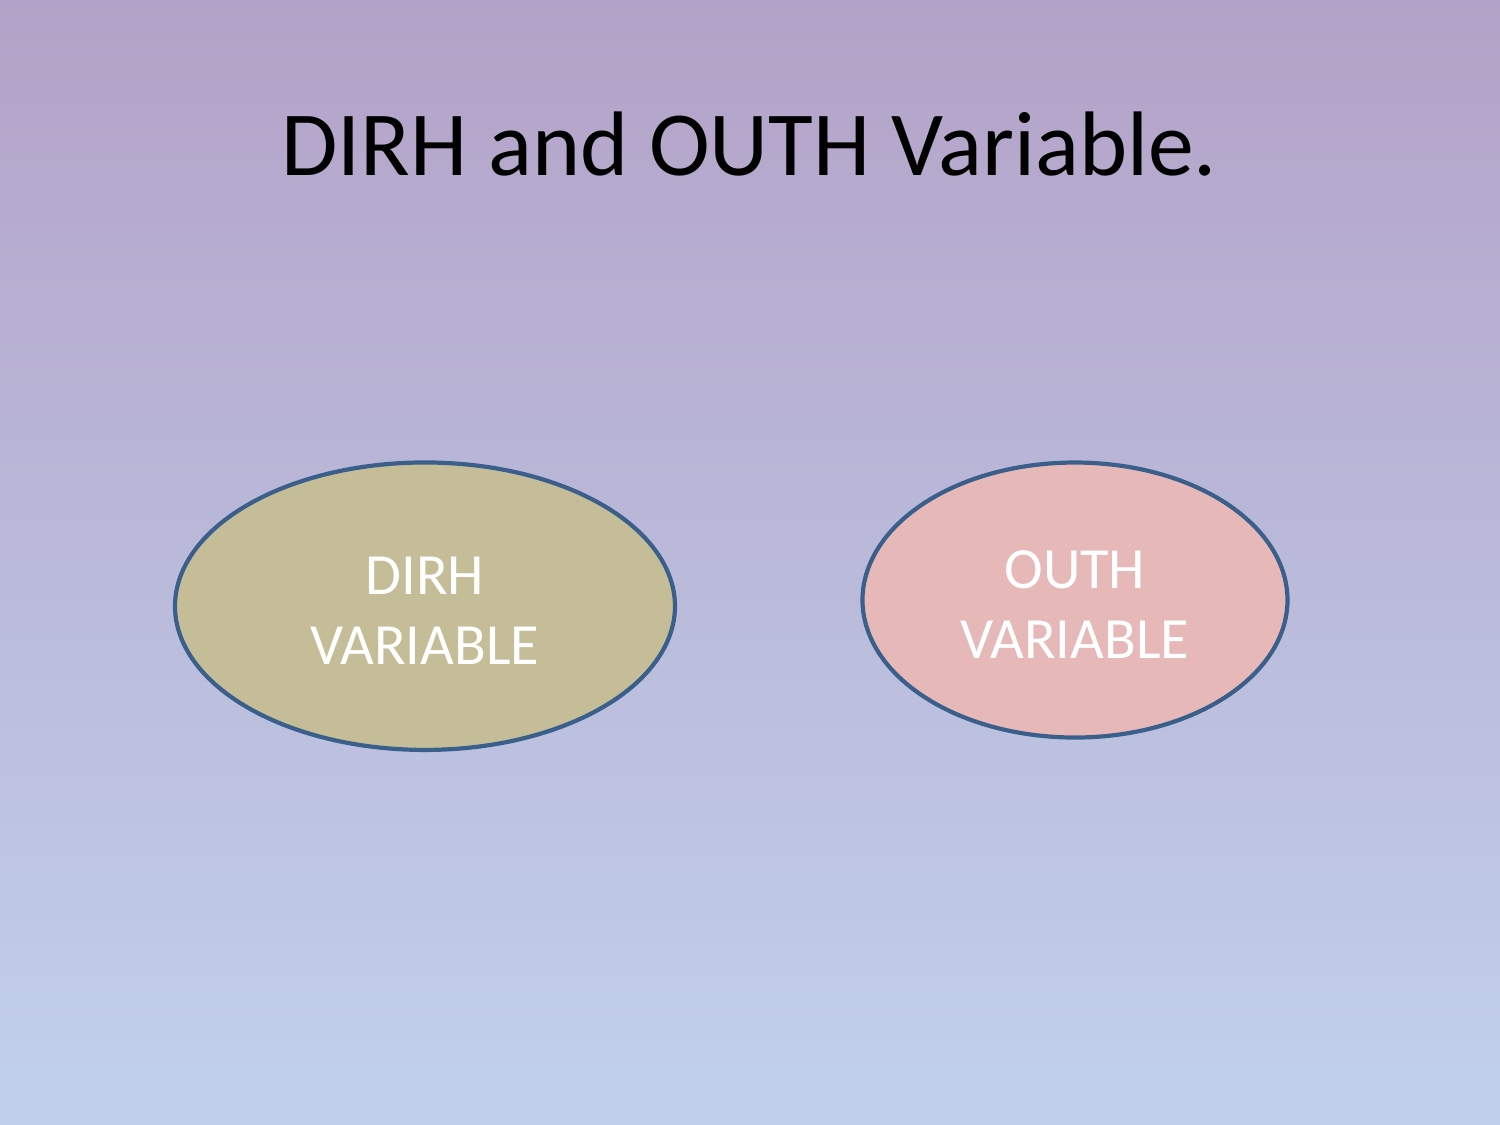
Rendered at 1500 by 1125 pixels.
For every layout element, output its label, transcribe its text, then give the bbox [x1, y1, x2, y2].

title DIRH and OUTH Variable. [75, 45, 1425, 233]
text_box DIRH VARIABLE [172, 460, 678, 753]
text_box OUTH VARIABLE [860, 460, 1290, 740]
